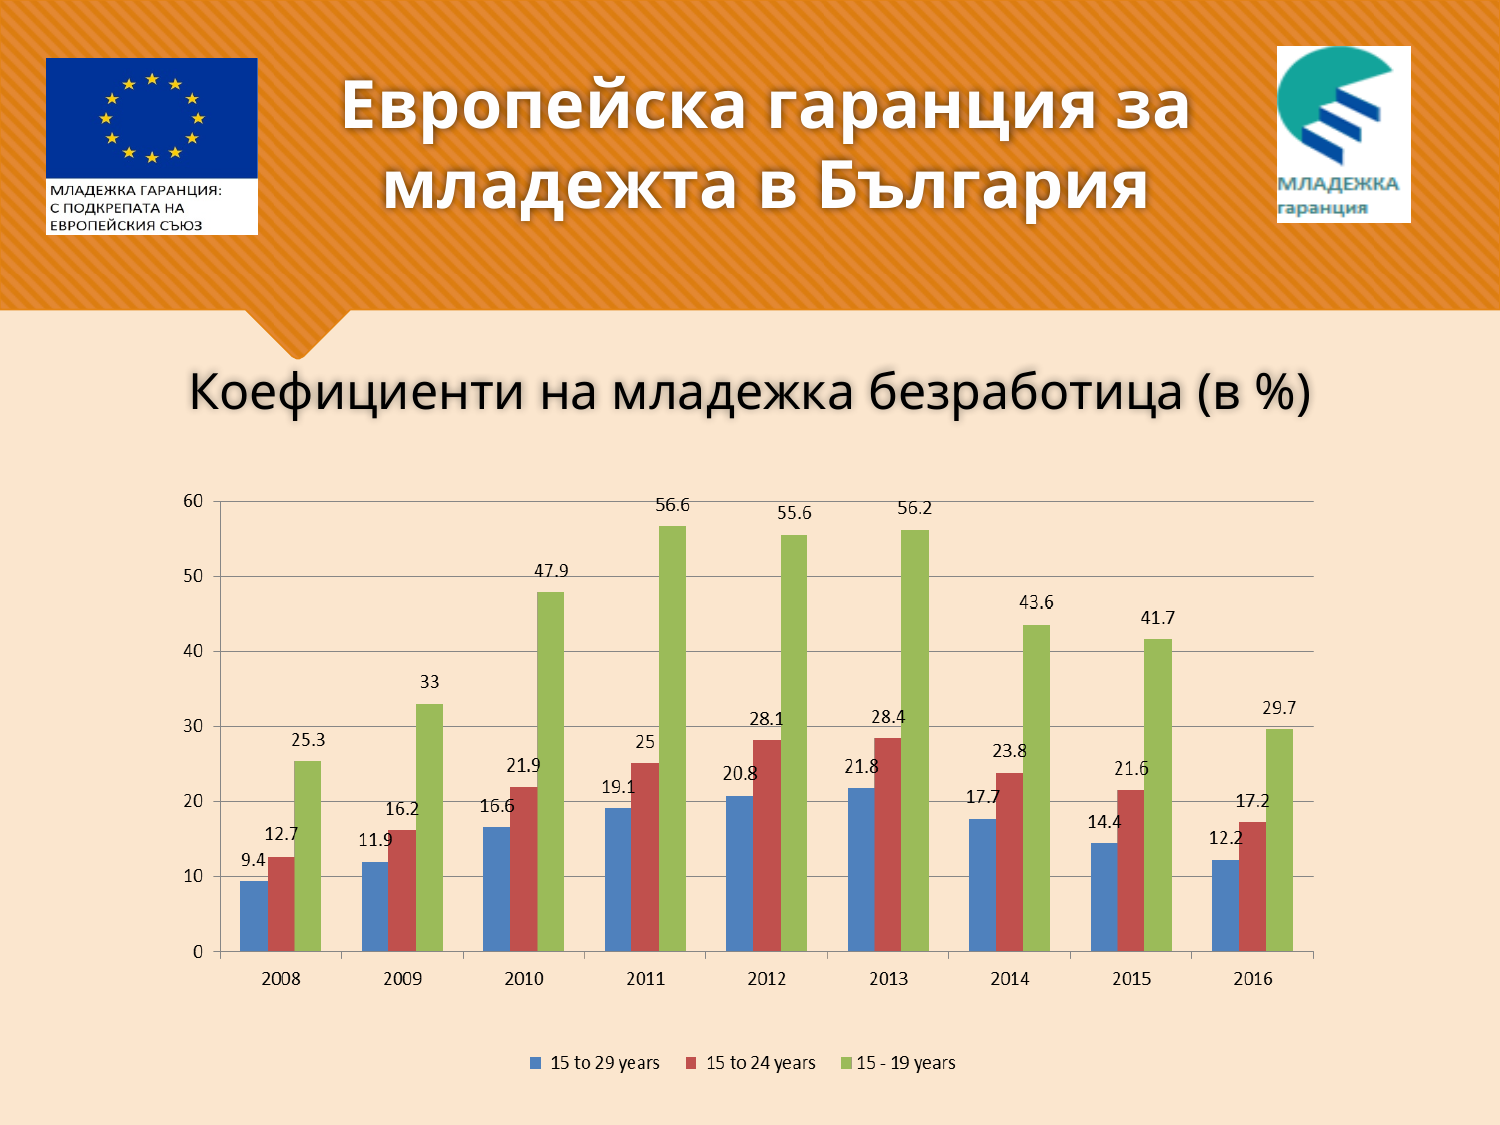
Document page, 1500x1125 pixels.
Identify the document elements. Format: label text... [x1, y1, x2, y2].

picture [46, 58, 258, 235]
picture [1277, 46, 1411, 223]
title Европейска гаранция за младежта в България [320, 101, 1231, 230]
picture [132, 366, 1351, 1095]
list Коефициенти на младежка безработица (в %) [132, 364, 1368, 563]
